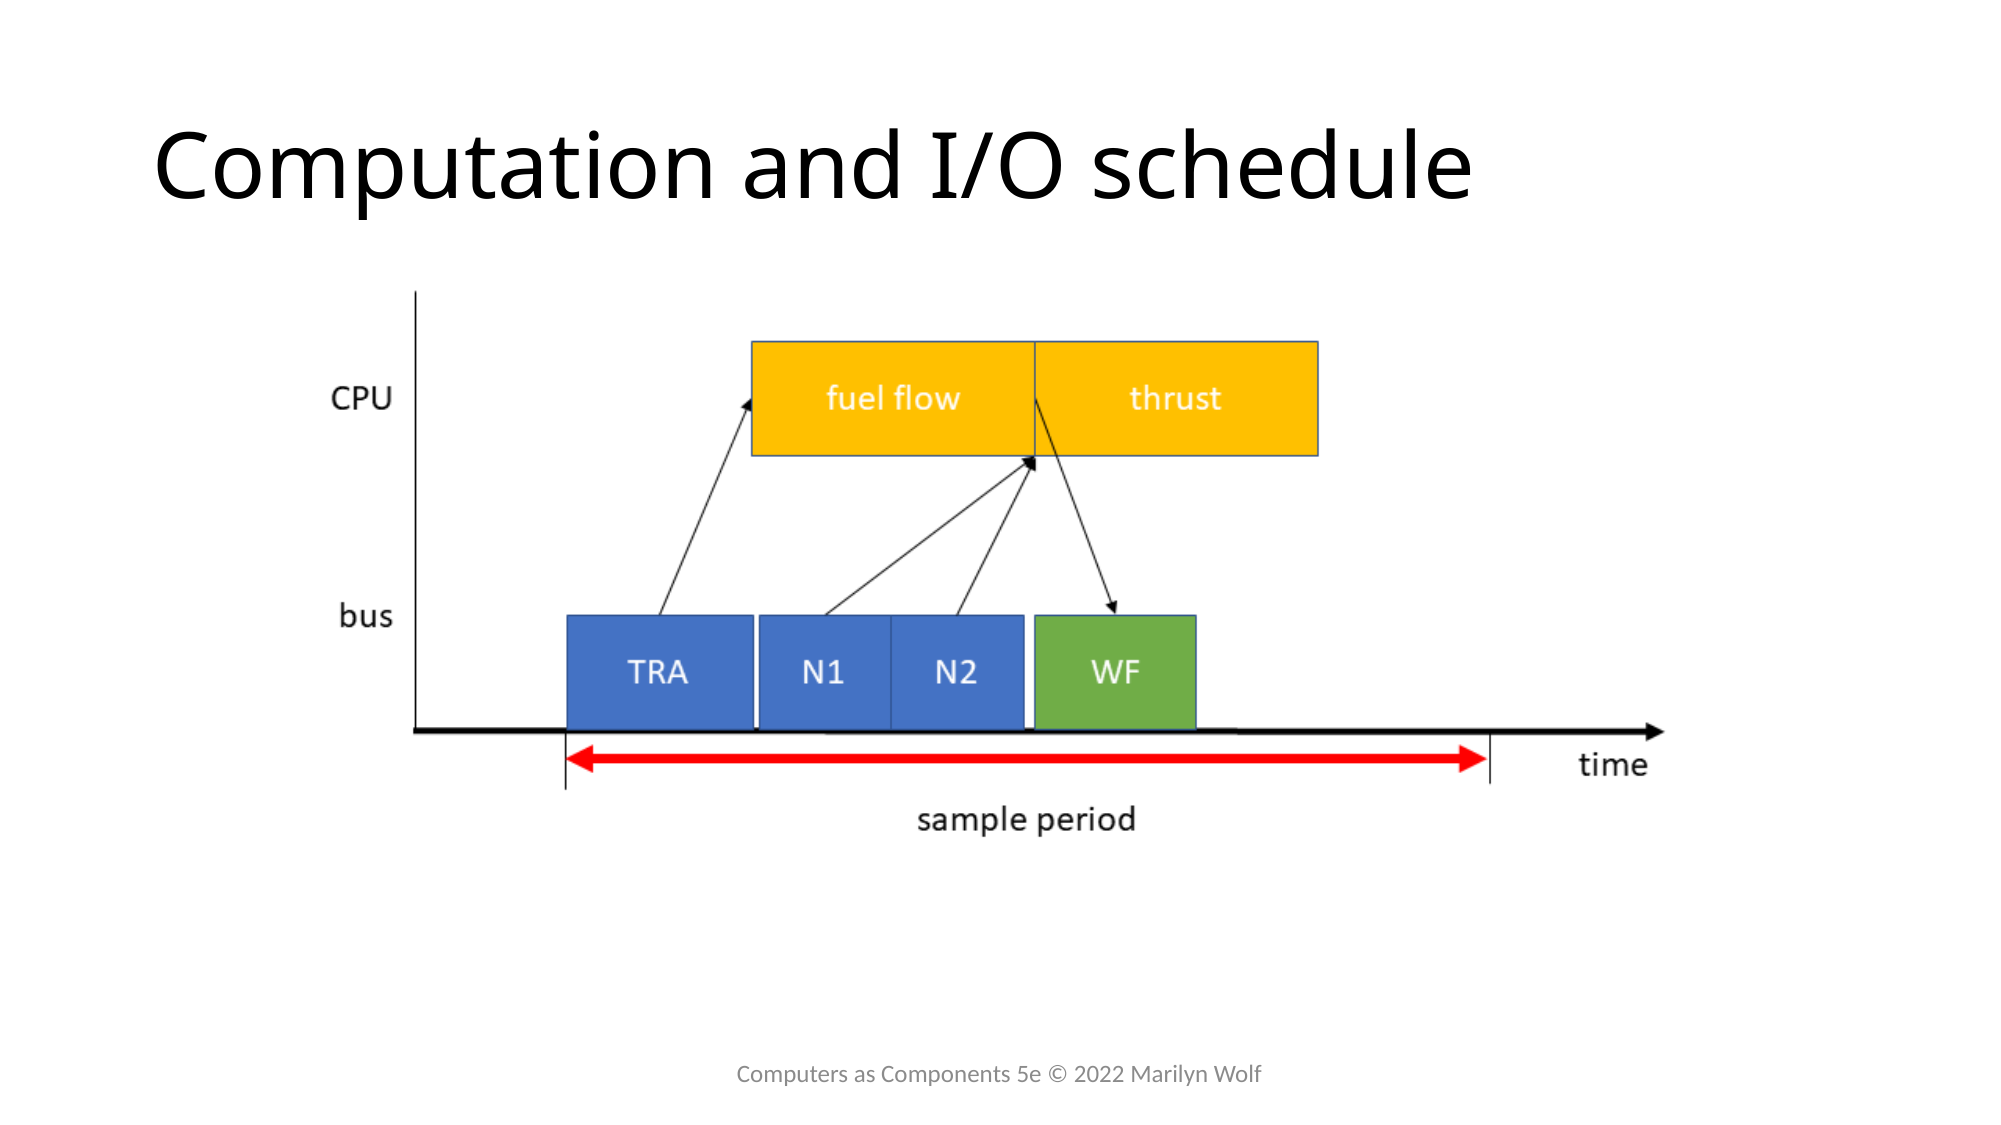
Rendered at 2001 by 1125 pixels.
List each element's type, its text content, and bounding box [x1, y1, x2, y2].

picture [304, 266, 1696, 859]
title Computation and I/O schedule [137, 59, 1863, 278]
footer Computers as Components 5e © 2022 Marilyn Wolf [662, 1042, 1338, 1103]
